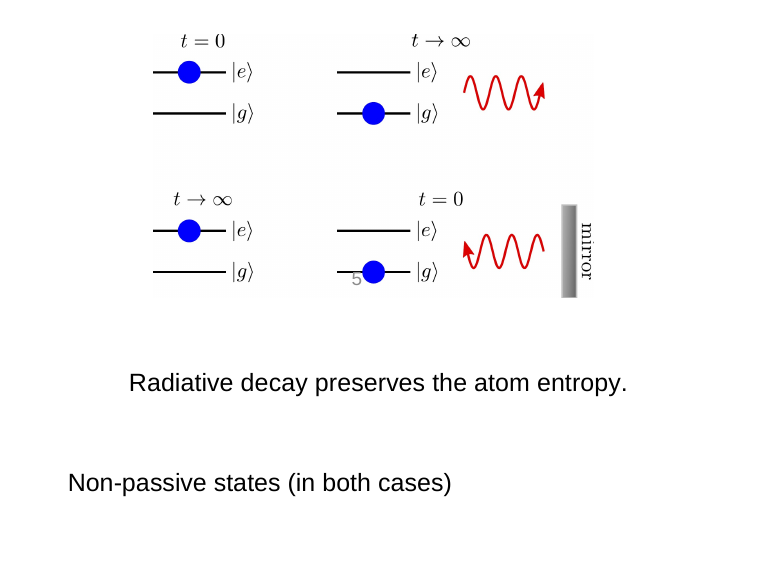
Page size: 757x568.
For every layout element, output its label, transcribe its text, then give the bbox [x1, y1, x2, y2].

picture [153, 34, 594, 298]
slide_number 4 [274, 266, 363, 290]
text_box Radiative decay preserves the atom entropy. [128, 374, 757, 397]
text_box Non-passive states (in both cases) [53, 458, 604, 504]
